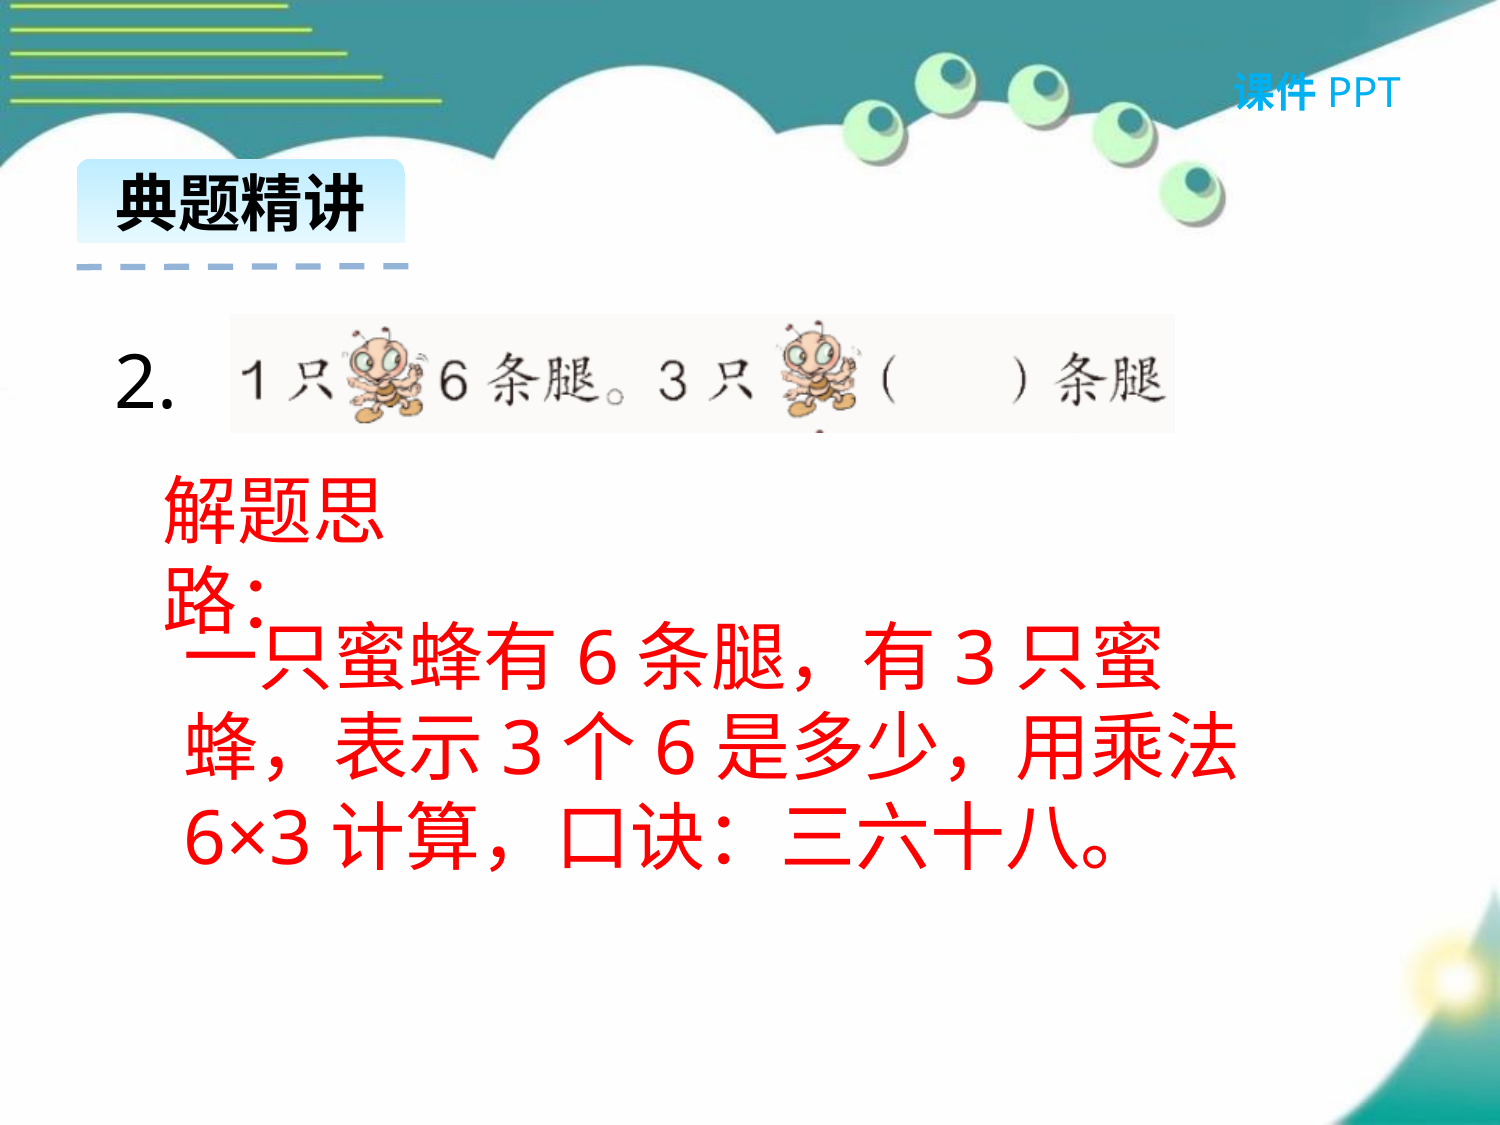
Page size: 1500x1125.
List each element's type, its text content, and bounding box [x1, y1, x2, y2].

picture [0, 0, 1500, 1125]
text_box 解题思路： [147, 456, 538, 651]
text_box 一只蜜蜂有6条腿，有3只蜜蜂，表示3个6是多少，用乘法6×3计算，口诀：三六十八。 [183, 609, 1281, 880]
text_box 2. [100, 326, 224, 431]
text_box 课件PPT [1218, 58, 1418, 124]
text_box 典题精讲 [76, 158, 405, 244]
